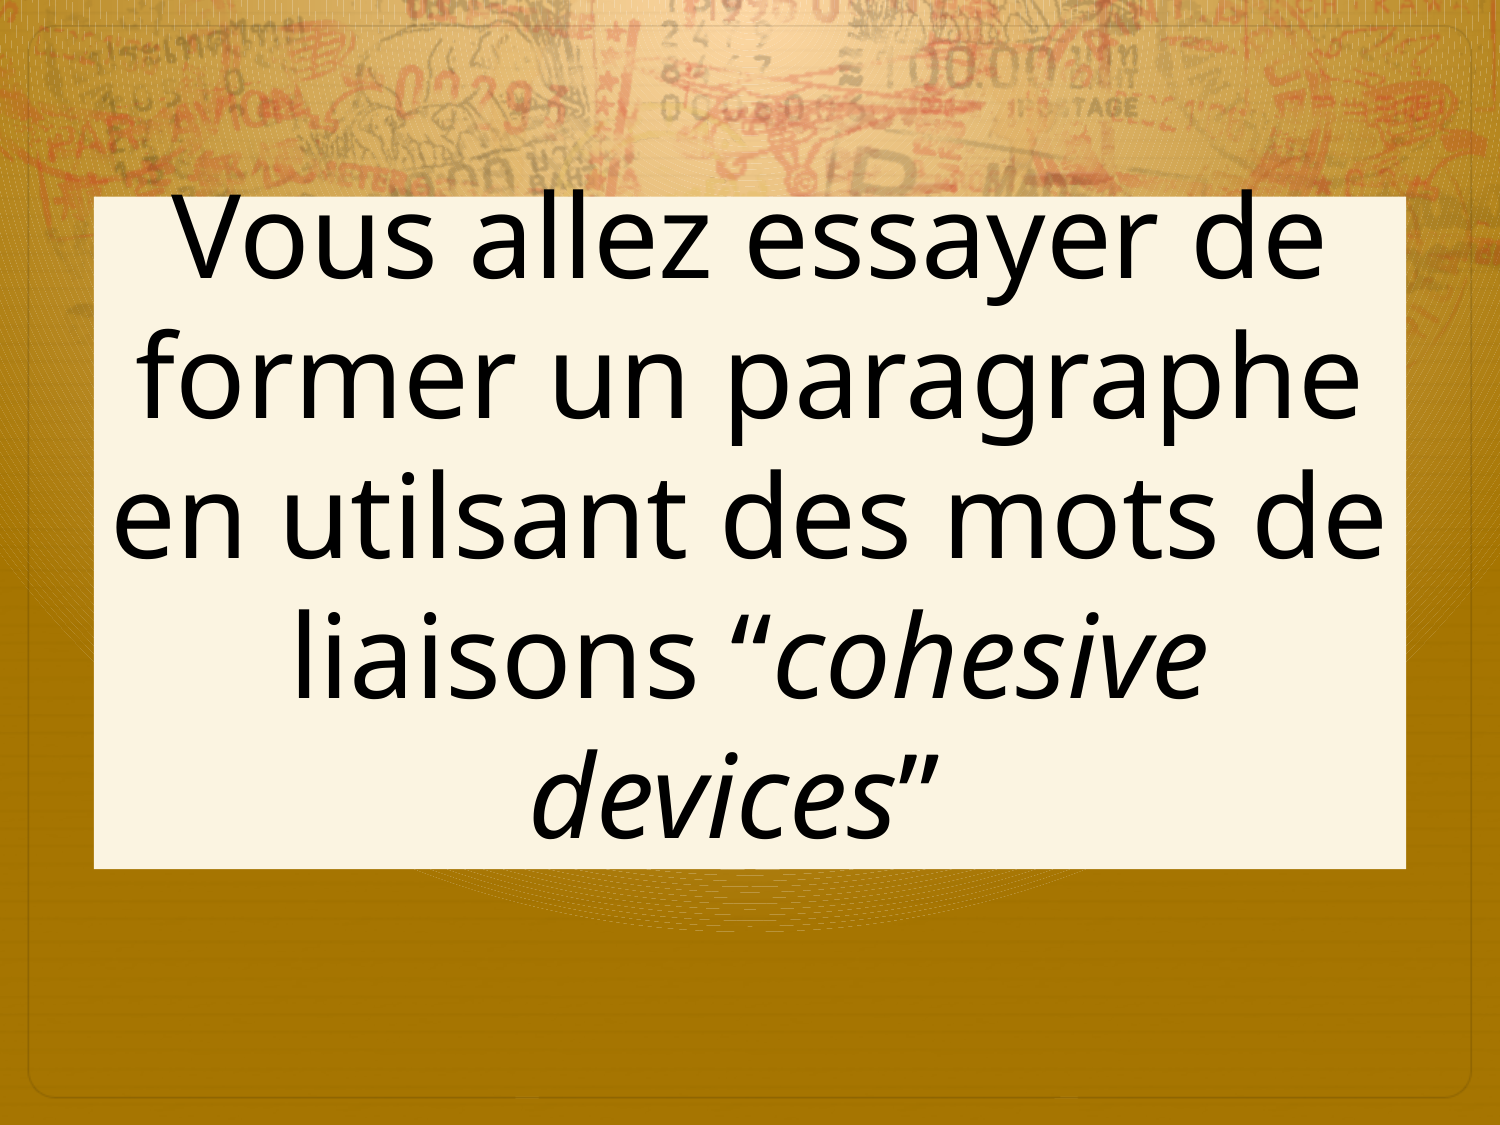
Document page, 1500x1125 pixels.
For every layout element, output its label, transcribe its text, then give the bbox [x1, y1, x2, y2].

picture [0, 0, 1500, 1125]
title Vous allez essayer de former un paragraphe en utilsant des mots de liaisons “cohesive devices” [93, 196, 1407, 870]
